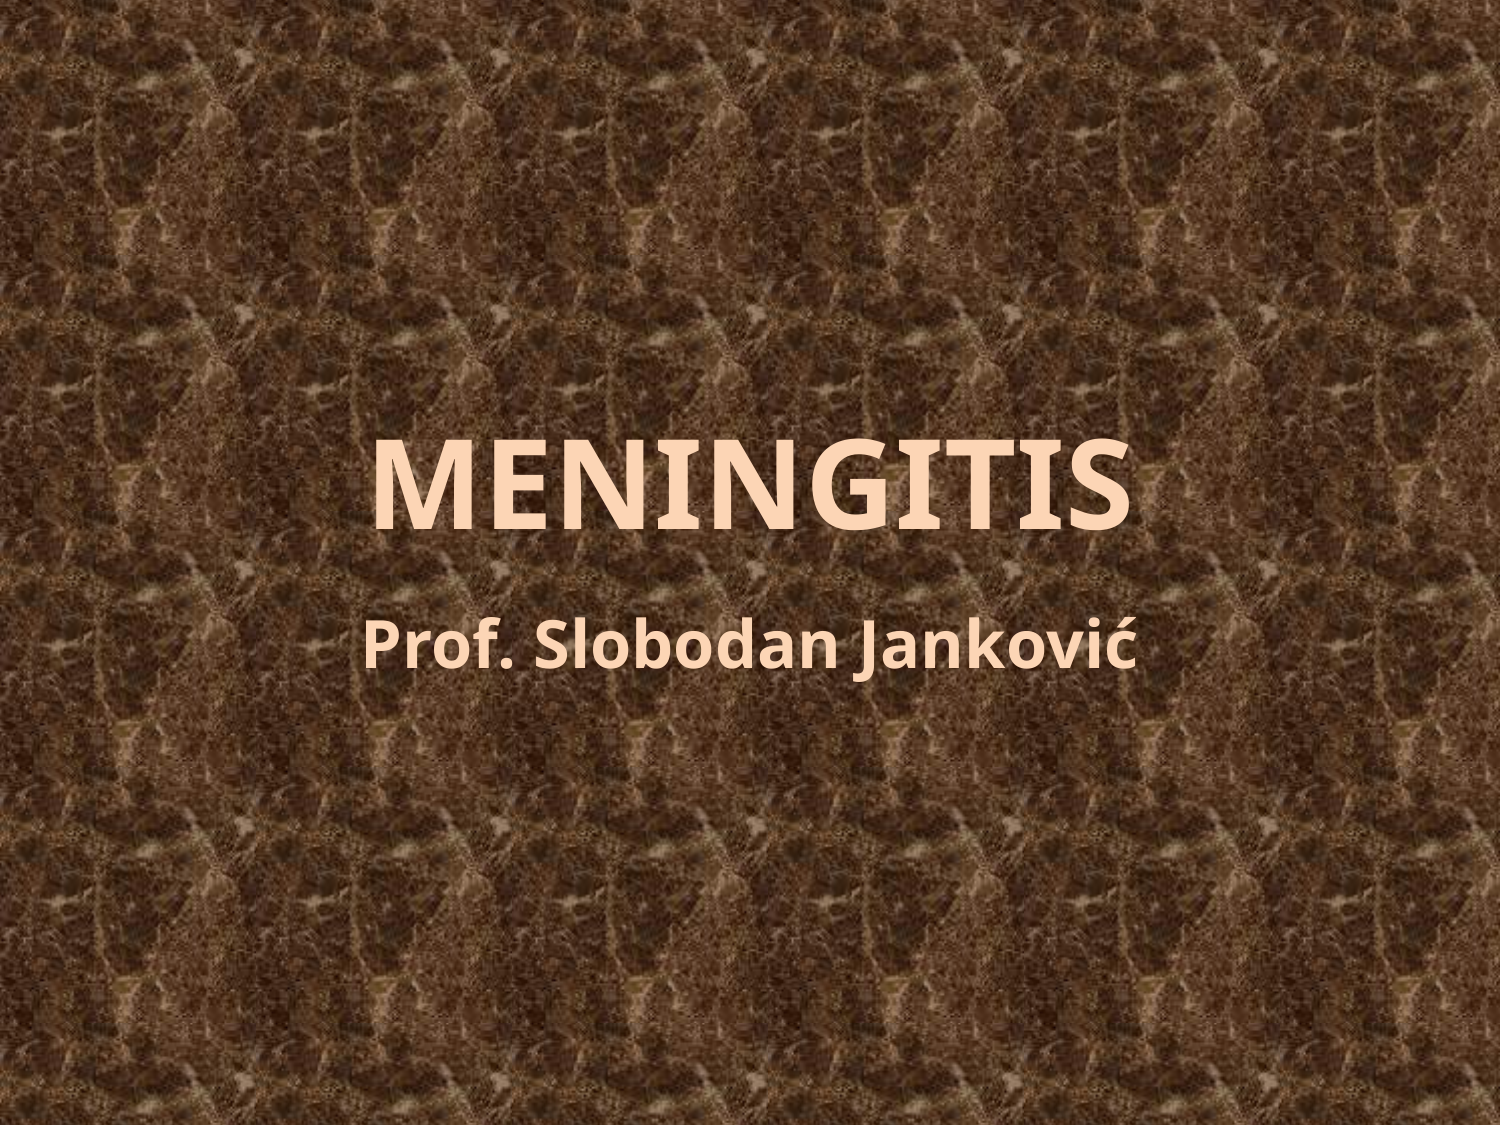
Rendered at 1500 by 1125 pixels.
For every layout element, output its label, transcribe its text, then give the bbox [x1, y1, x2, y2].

subtitle MENINGITIS Prof. Slobodan Janković [0, 0, 1500, 1125]
